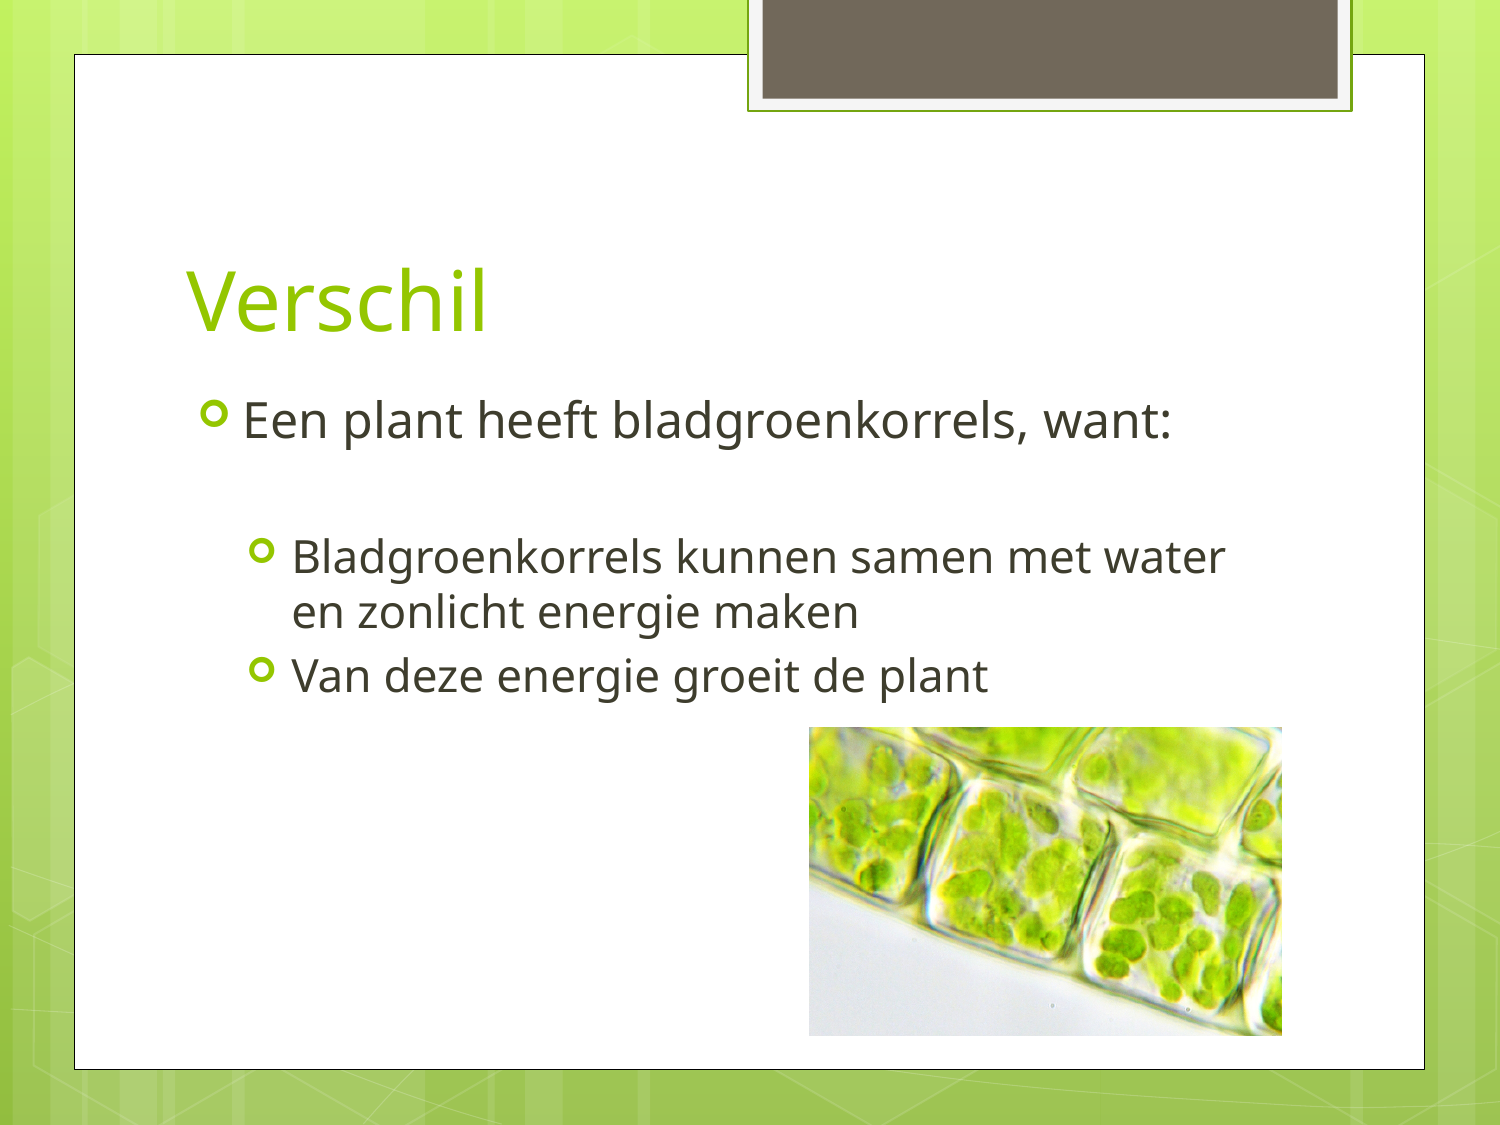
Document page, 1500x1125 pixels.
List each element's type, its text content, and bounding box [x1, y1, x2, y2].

title Verschil [171, 168, 1324, 357]
list Een plant heeft bladgroenkorrels, want: Bladgroenkorrels kunnen samen met water en zonlicht energie maken Van deze energie groeit de plant [171, 381, 1283, 957]
picture [808, 727, 1282, 1036]
